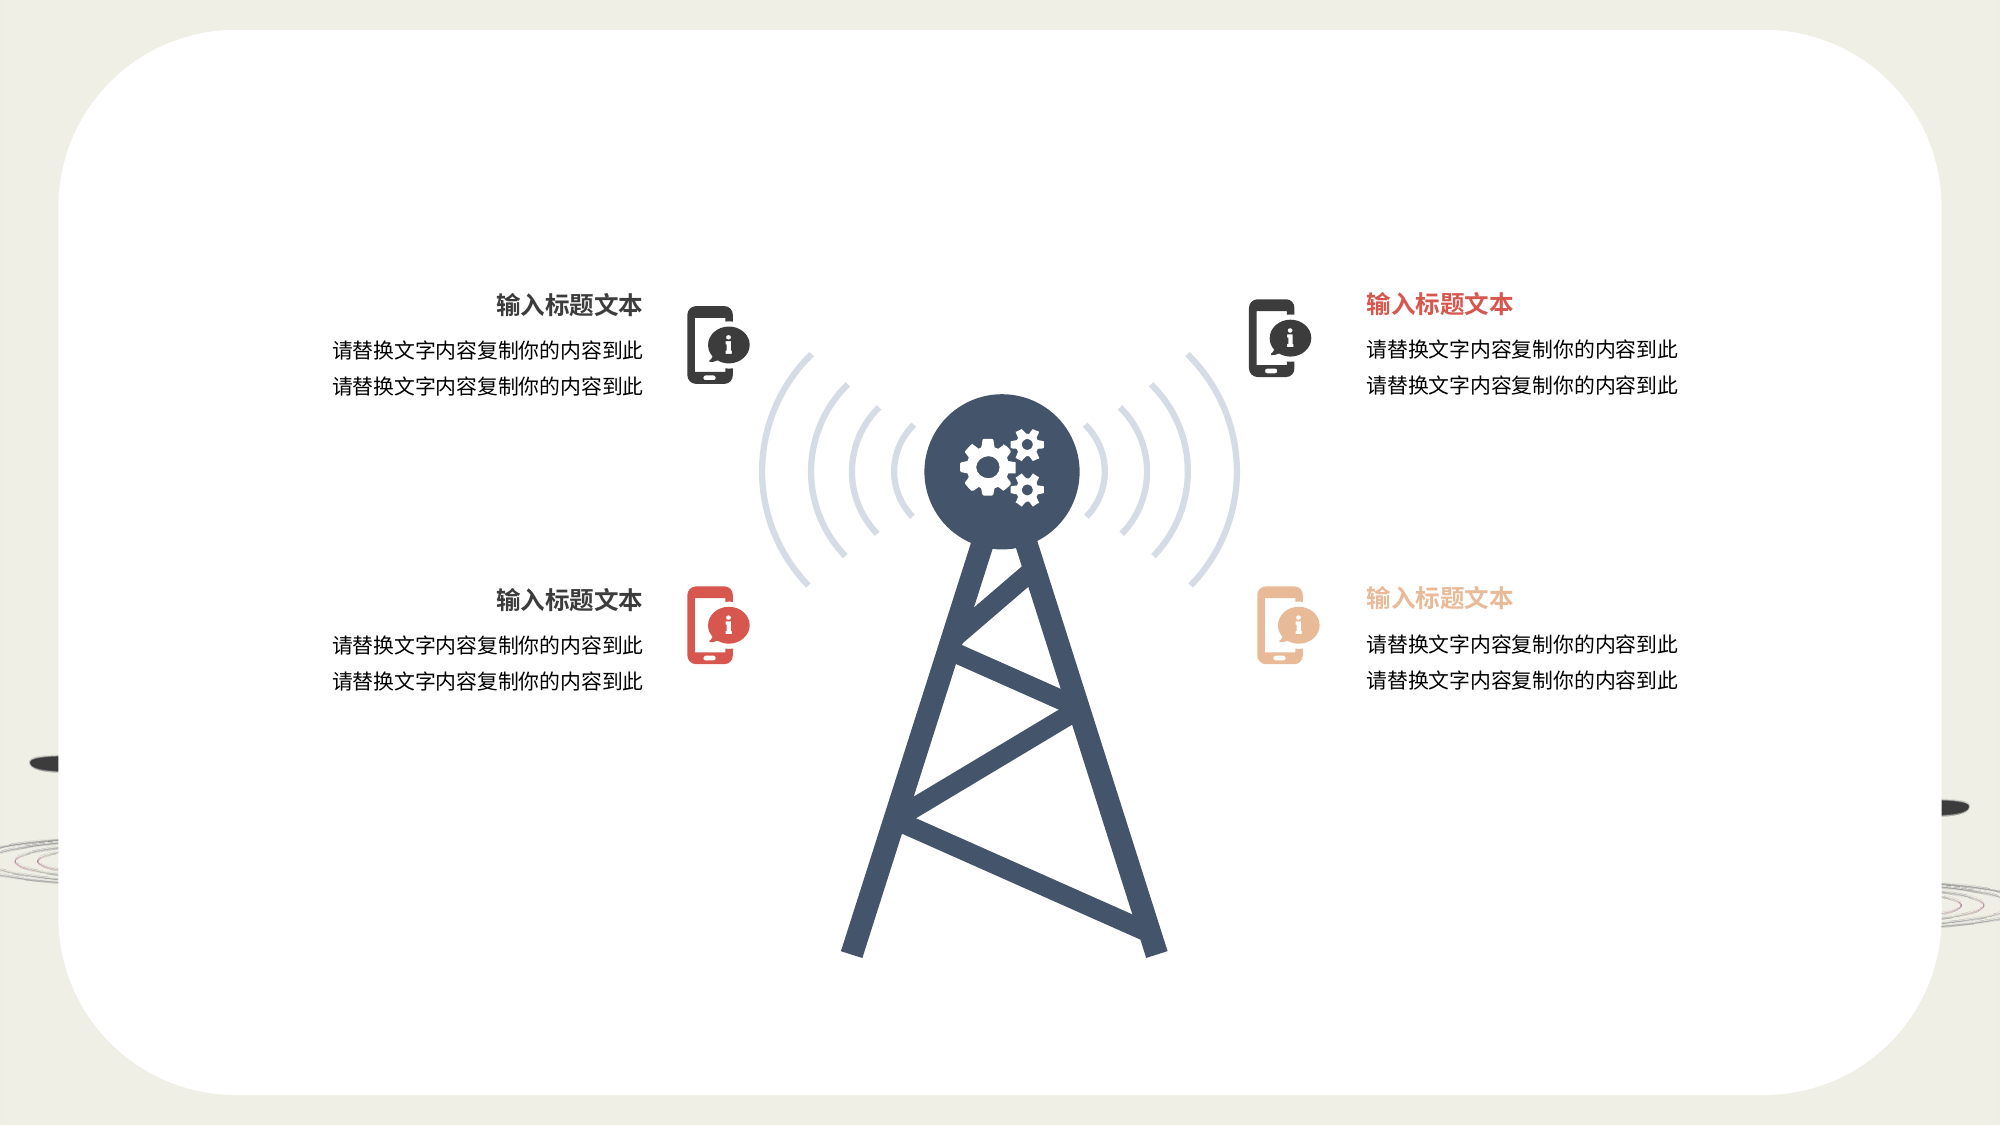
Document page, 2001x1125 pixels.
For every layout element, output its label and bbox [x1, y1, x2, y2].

text_box [303, 285, 750, 408]
text_box [303, 580, 750, 703]
text_box [878, 636, 1159, 966]
picture [0, 0, 2000, 1125]
text_box [1248, 284, 1714, 407]
text_box [1257, 579, 1714, 702]
text_box [761, 307, 1237, 636]
